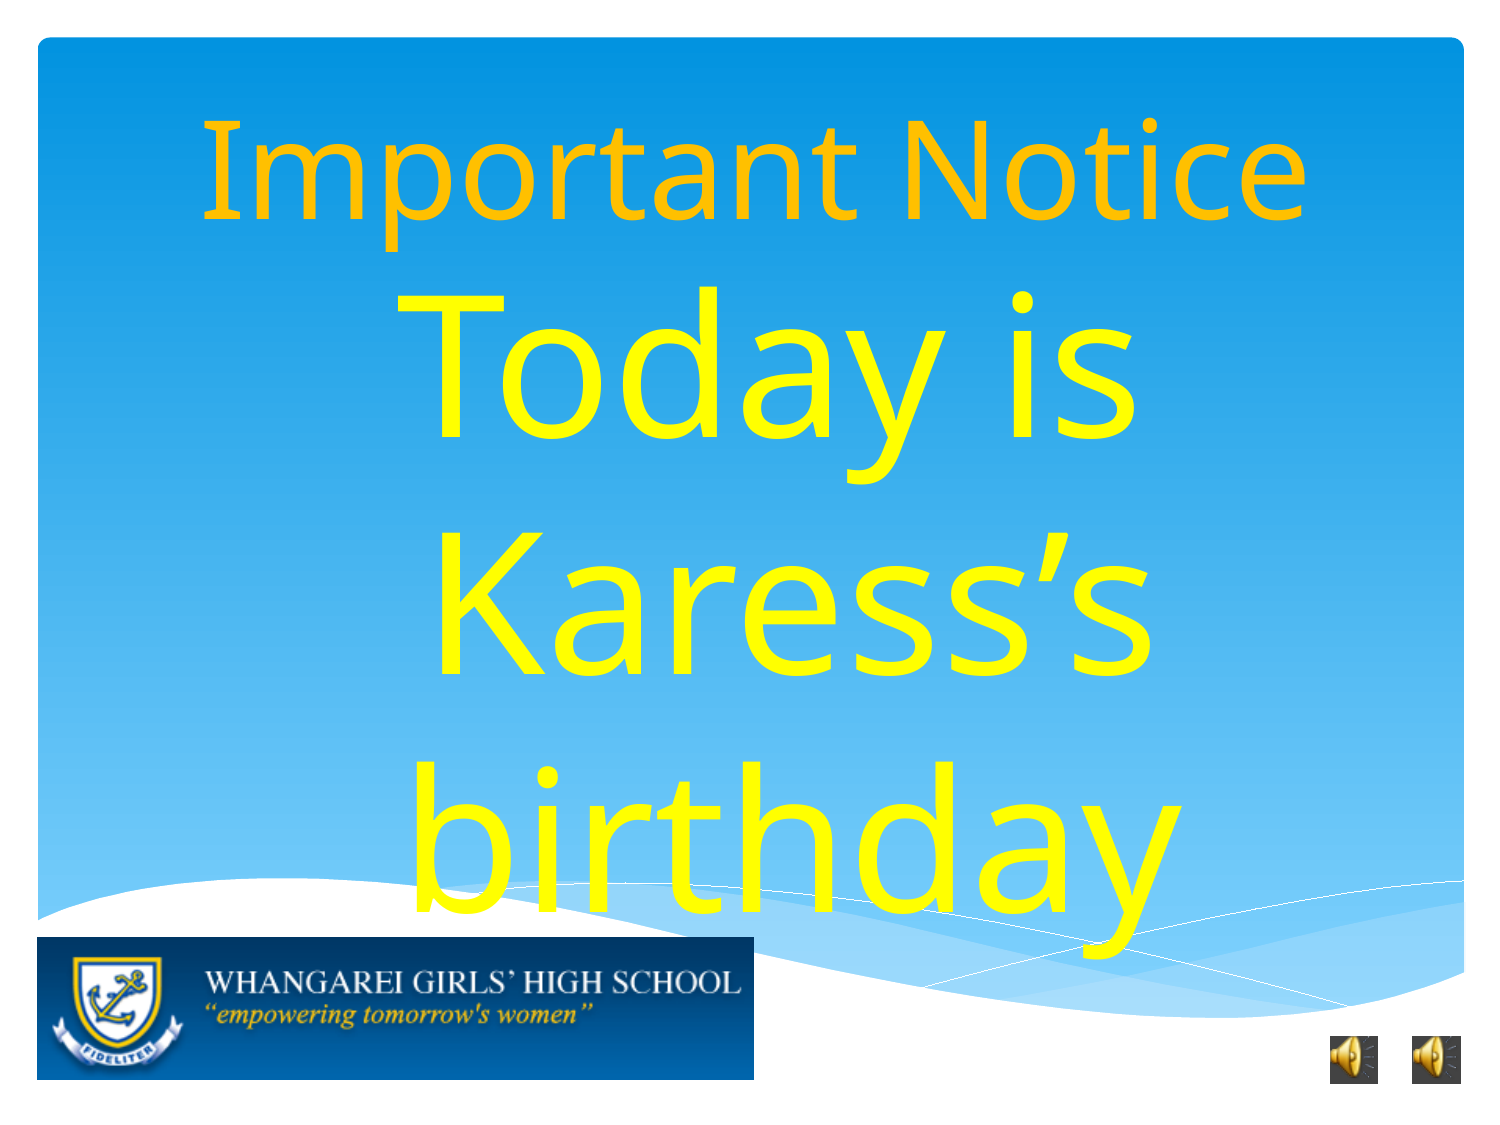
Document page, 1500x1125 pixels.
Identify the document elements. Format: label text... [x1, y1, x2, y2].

picture [37, 937, 754, 1080]
text_box Today is Karess’s birthday [149, 231, 1391, 963]
text_box Important Notice [149, 37, 1362, 255]
picture [1411, 1034, 1462, 1086]
picture [1328, 1034, 1380, 1086]
